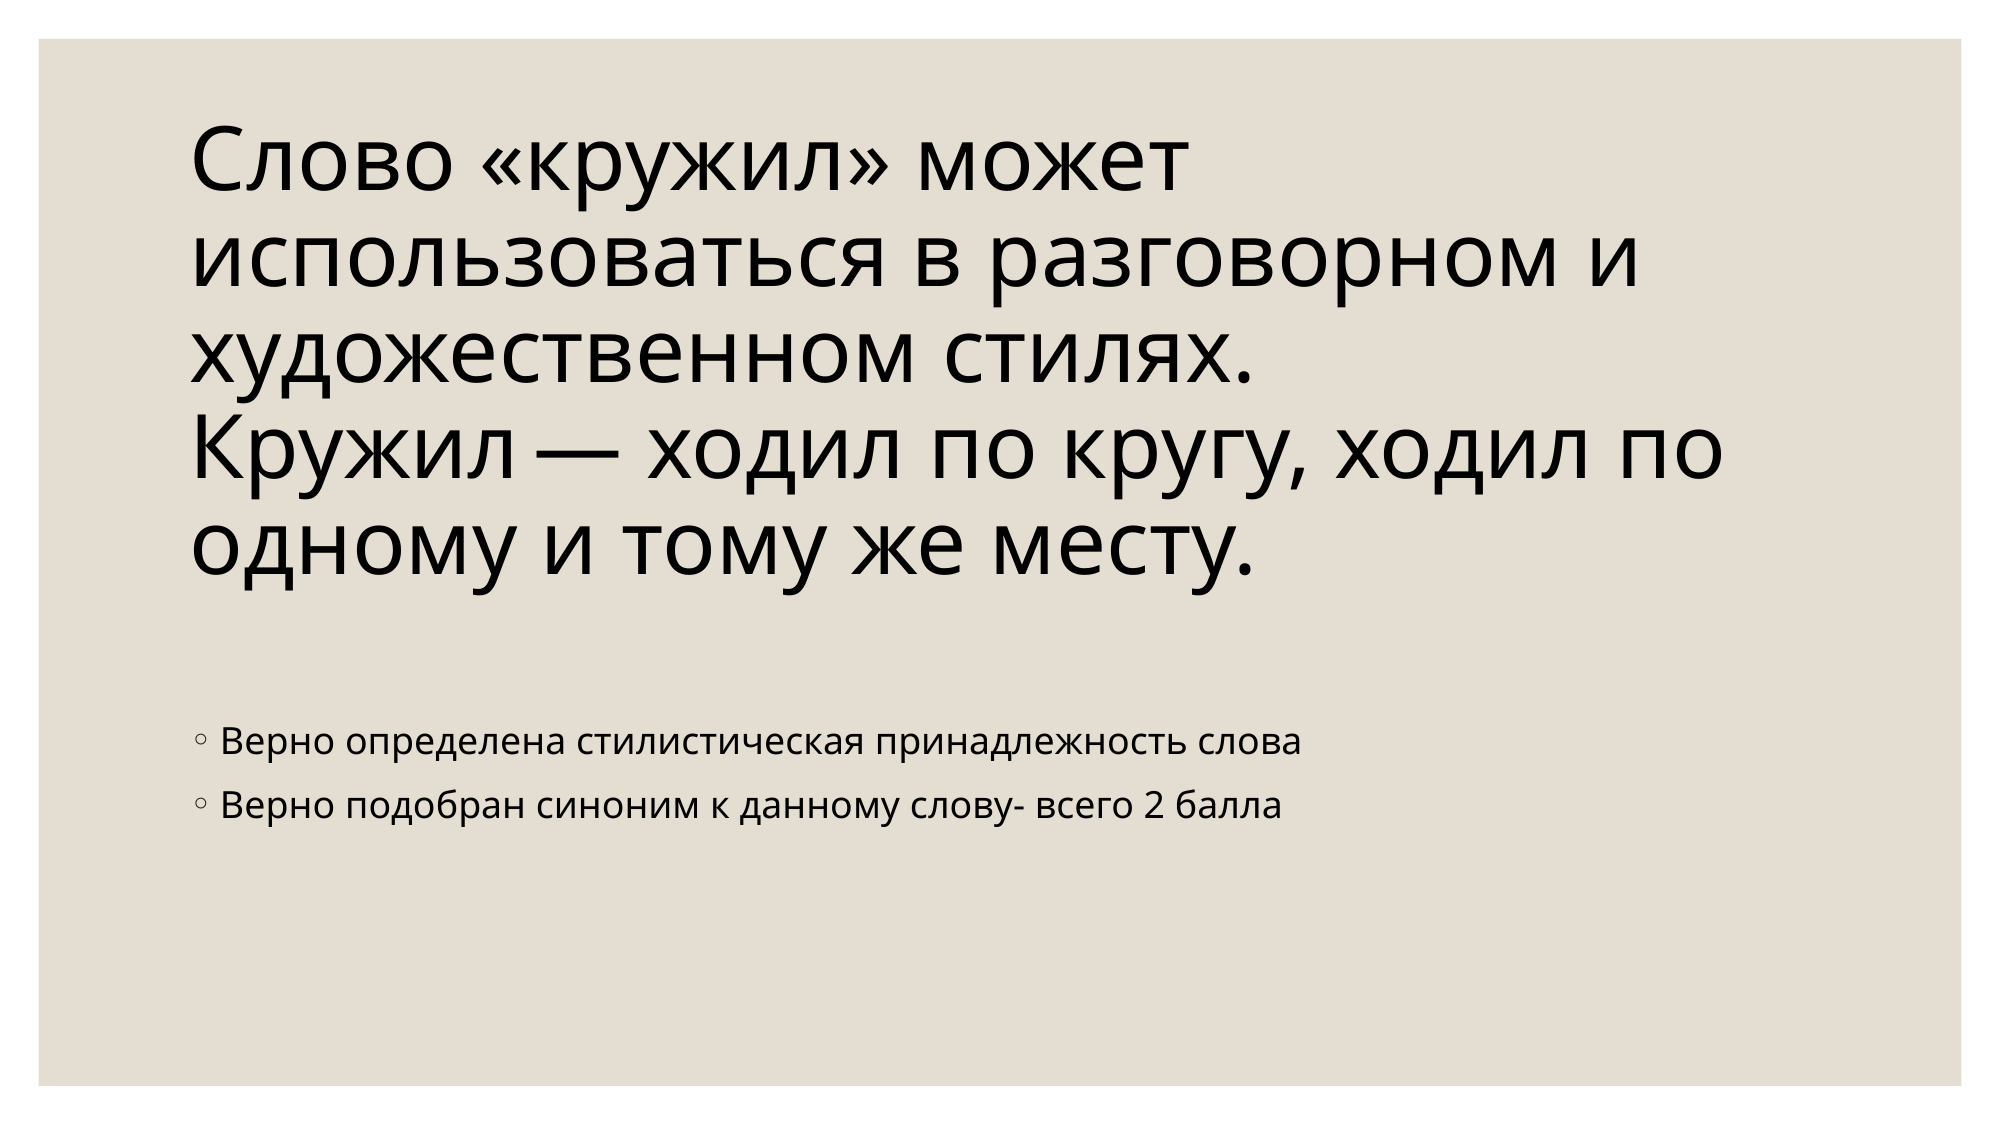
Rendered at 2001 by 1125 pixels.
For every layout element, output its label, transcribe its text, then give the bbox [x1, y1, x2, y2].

list Верно определена стилистическая принадлежность слова Верно подобран синоним к данному слову- всего 2 балла [174, 709, 1825, 990]
title Слово «кружил» может использоваться в разговорном и художественном стилях. Кружил — ходил по кругу, ходил по одному и тому же месту. [174, 105, 1825, 709]
